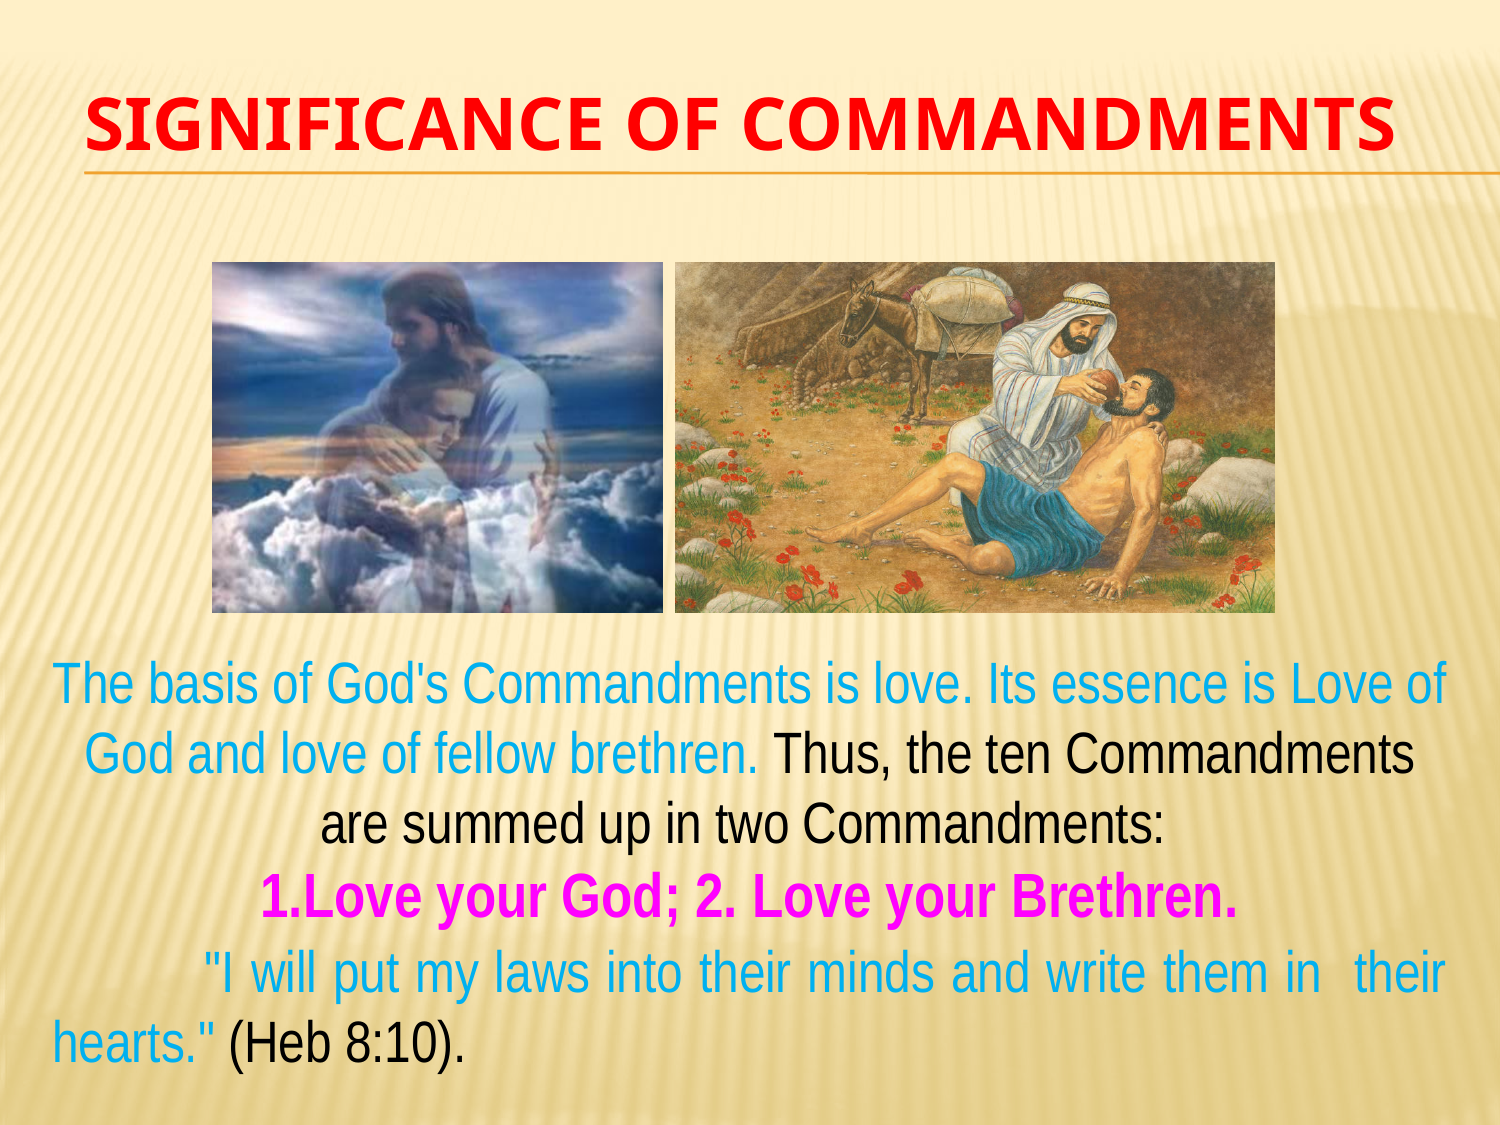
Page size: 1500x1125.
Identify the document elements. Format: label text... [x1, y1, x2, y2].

picture [212, 262, 663, 613]
text_box The basis of God's Commandments is love. Its essence is Love of God and love of fellow brethren. Thus, the ten Commandments are summed up in two Commandments: 1.Love your God; 2. Love your Brethren. "I will put my laws into their minds and write them in their hearts." (Heb 8:10). [37, 637, 1463, 1082]
text_box SIGNIFICANCE OF COMMANDMENTS [0, 70, 1500, 173]
picture [674, 262, 1276, 613]
